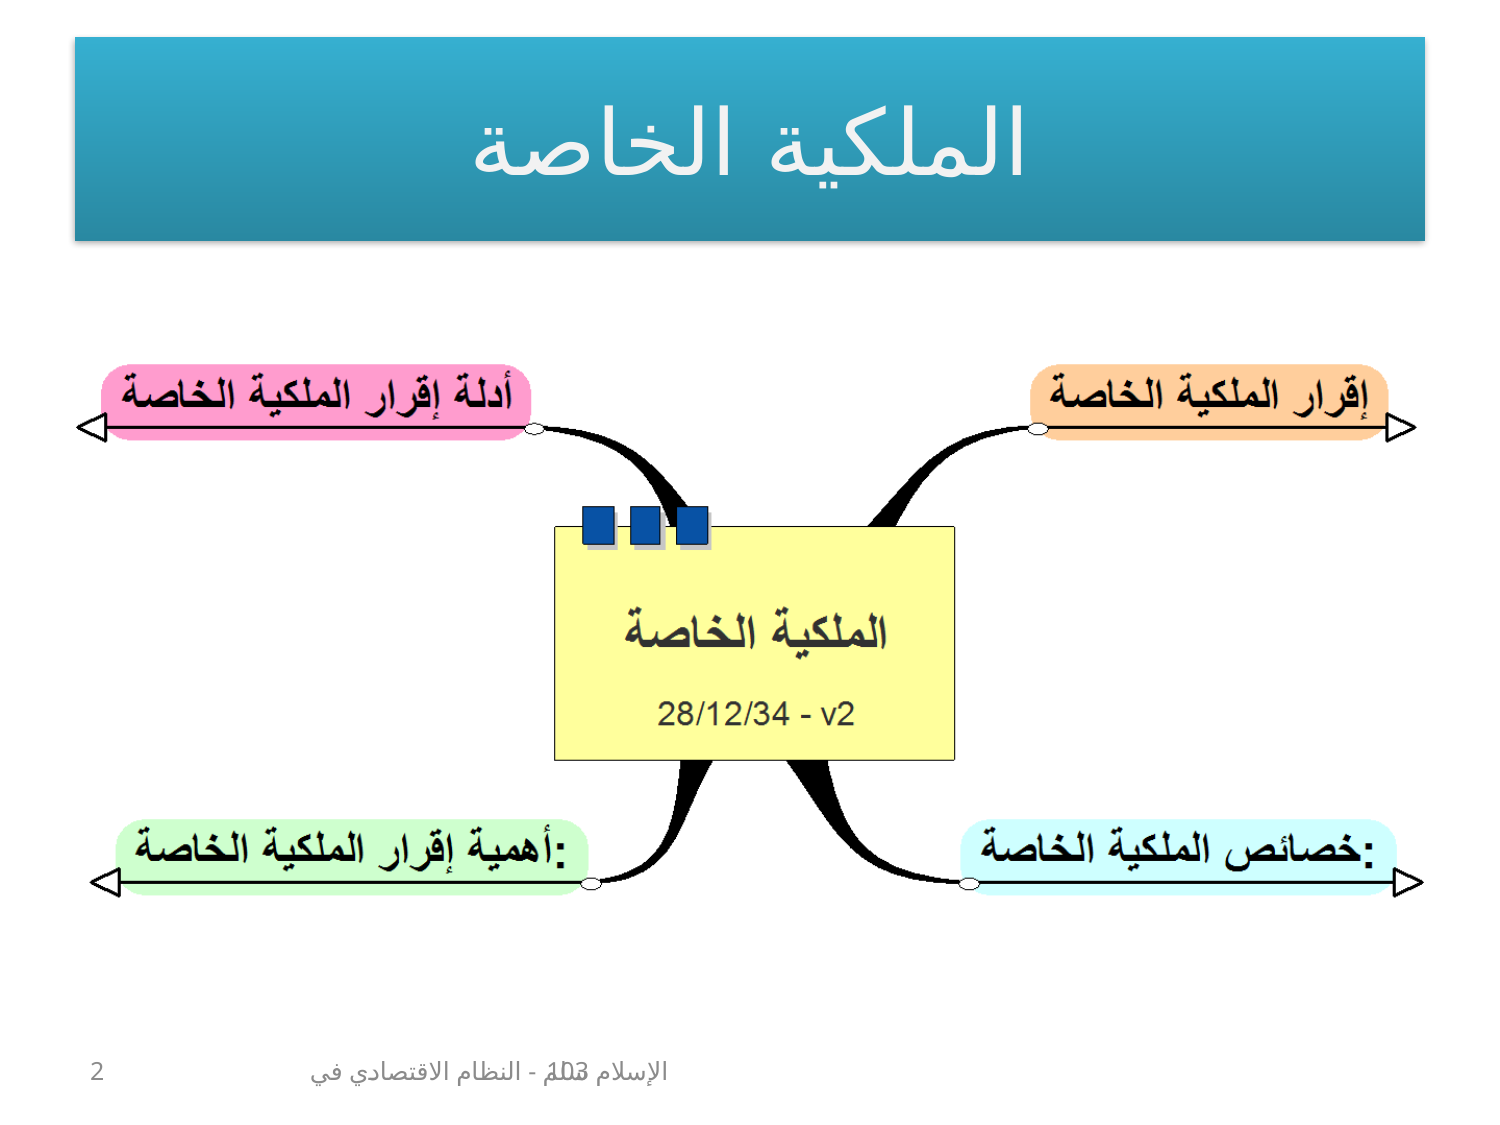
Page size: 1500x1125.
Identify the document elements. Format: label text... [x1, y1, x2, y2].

picture [74, 262, 1426, 1005]
title الملكية الخاصة [75, 37, 1425, 241]
footer 103 سلم - النظام الاقتصادي في الإسلام [512, 1042, 988, 1103]
slide_number 2 [75, 1042, 425, 1103]
